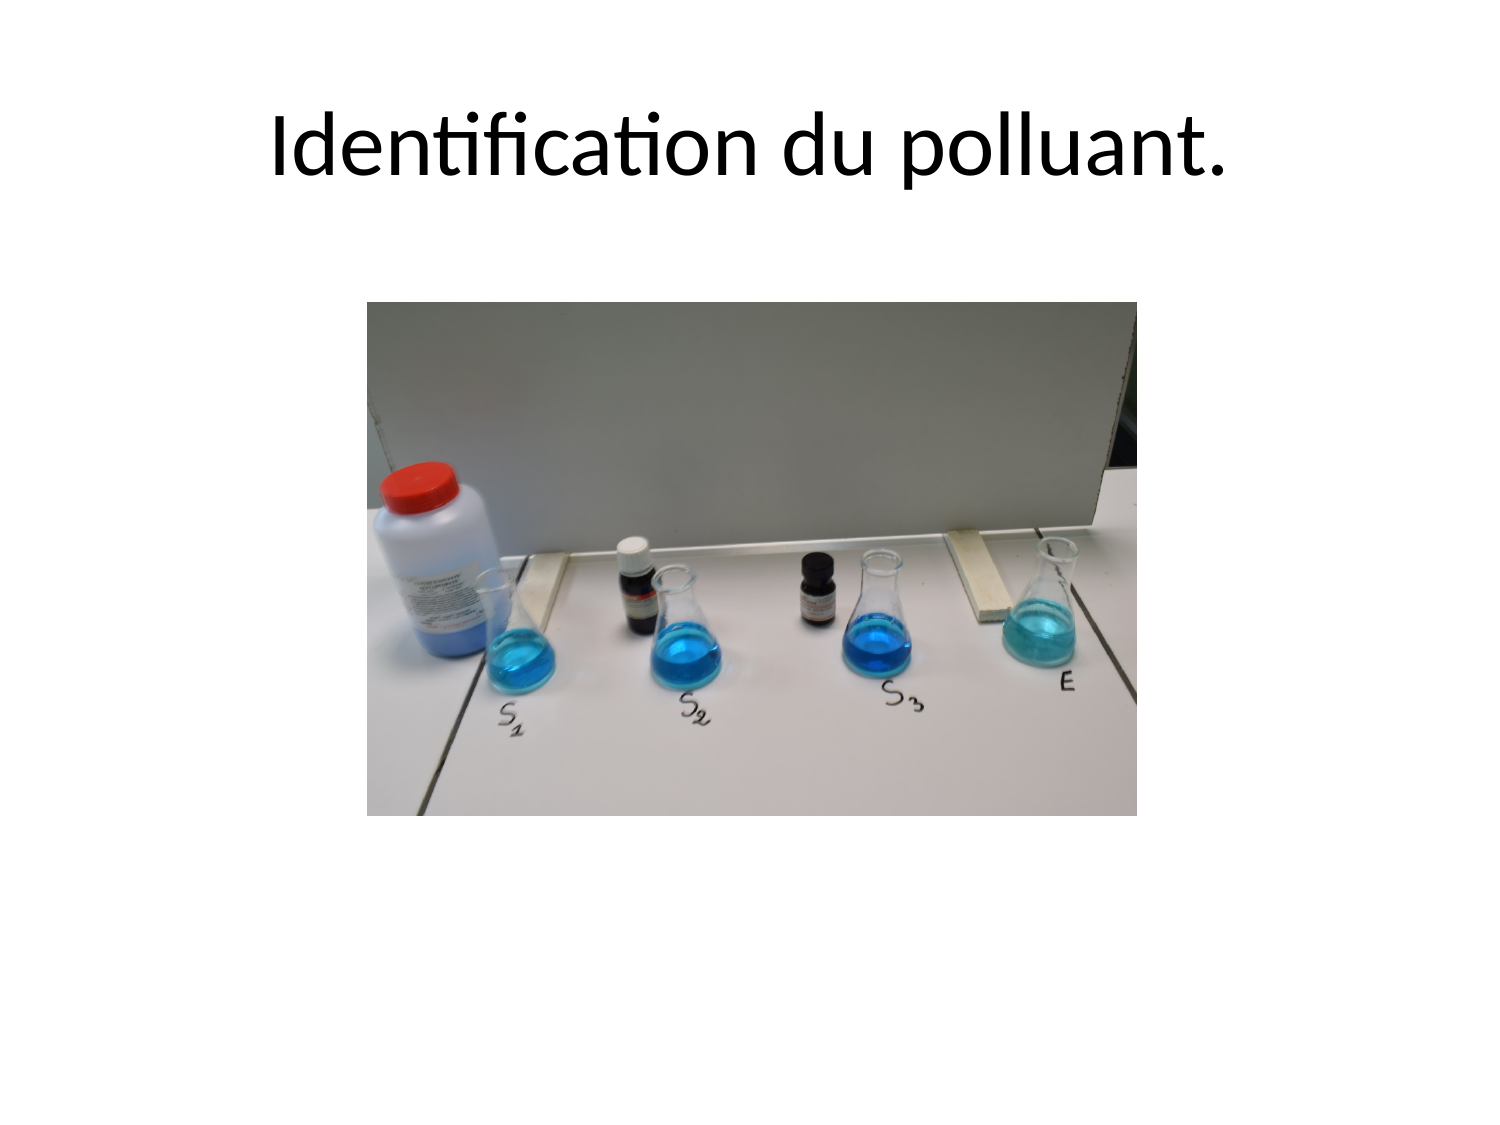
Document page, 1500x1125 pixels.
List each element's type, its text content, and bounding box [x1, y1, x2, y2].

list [366, 302, 1137, 816]
title Identification du polluant. [75, 45, 1425, 233]
